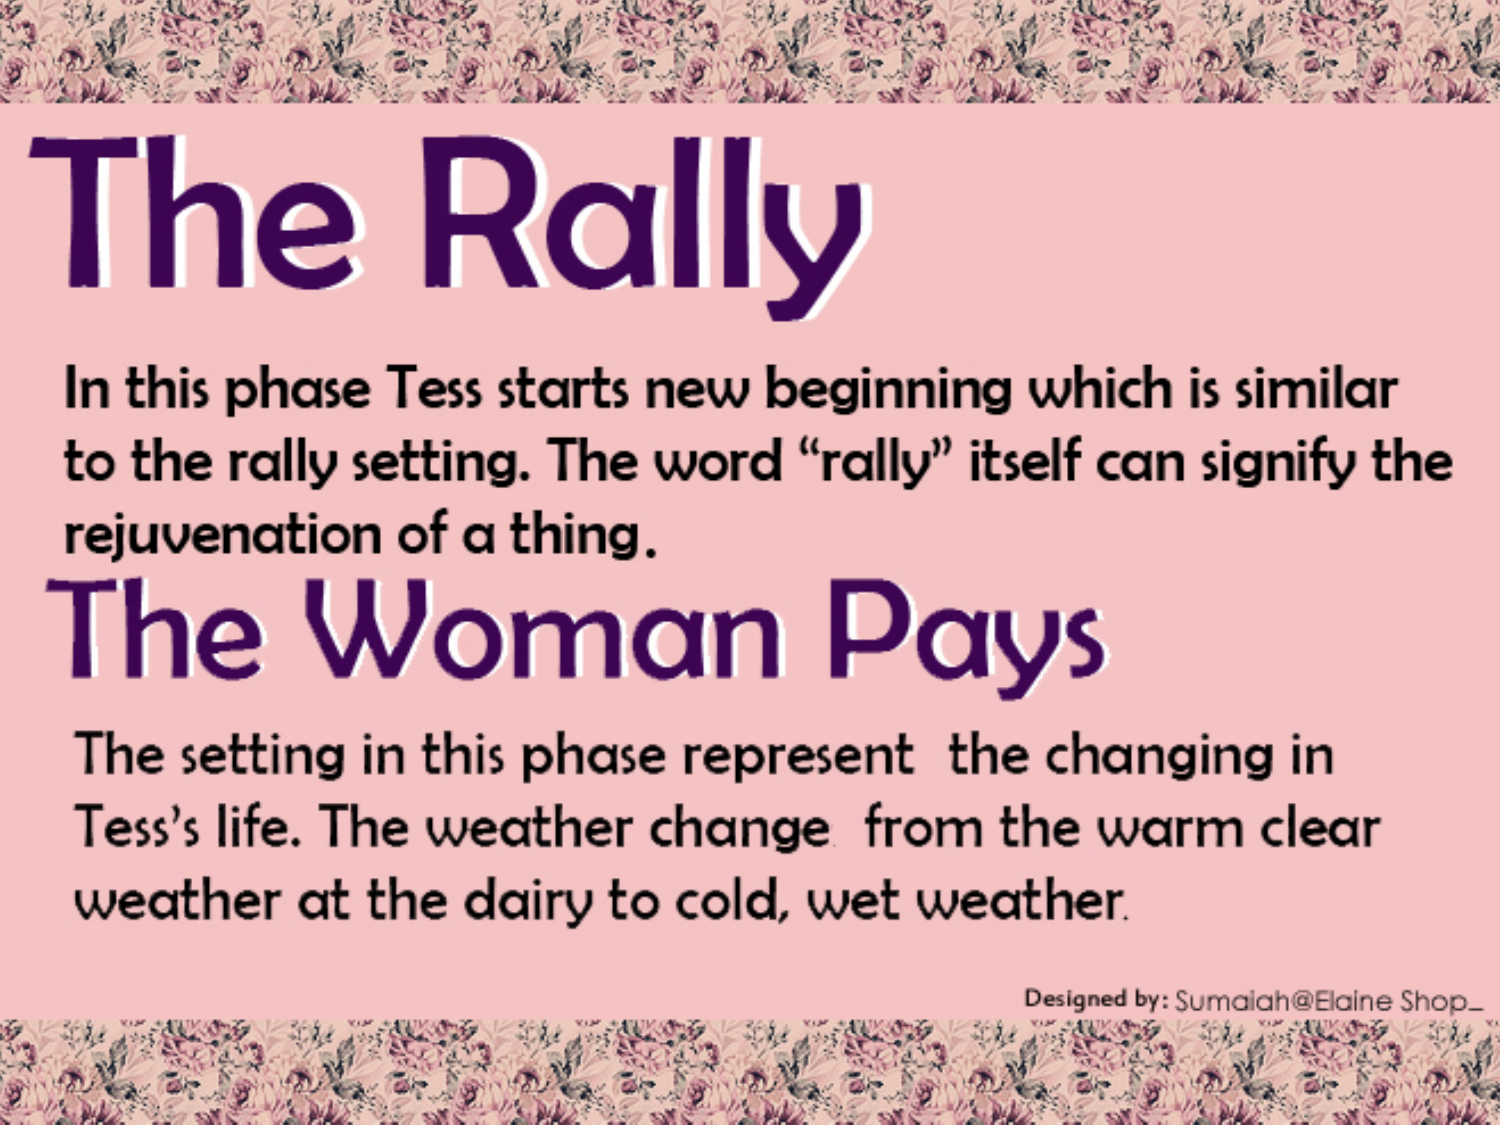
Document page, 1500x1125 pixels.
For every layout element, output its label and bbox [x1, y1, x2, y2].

list [0, 0, 1500, 1125]
